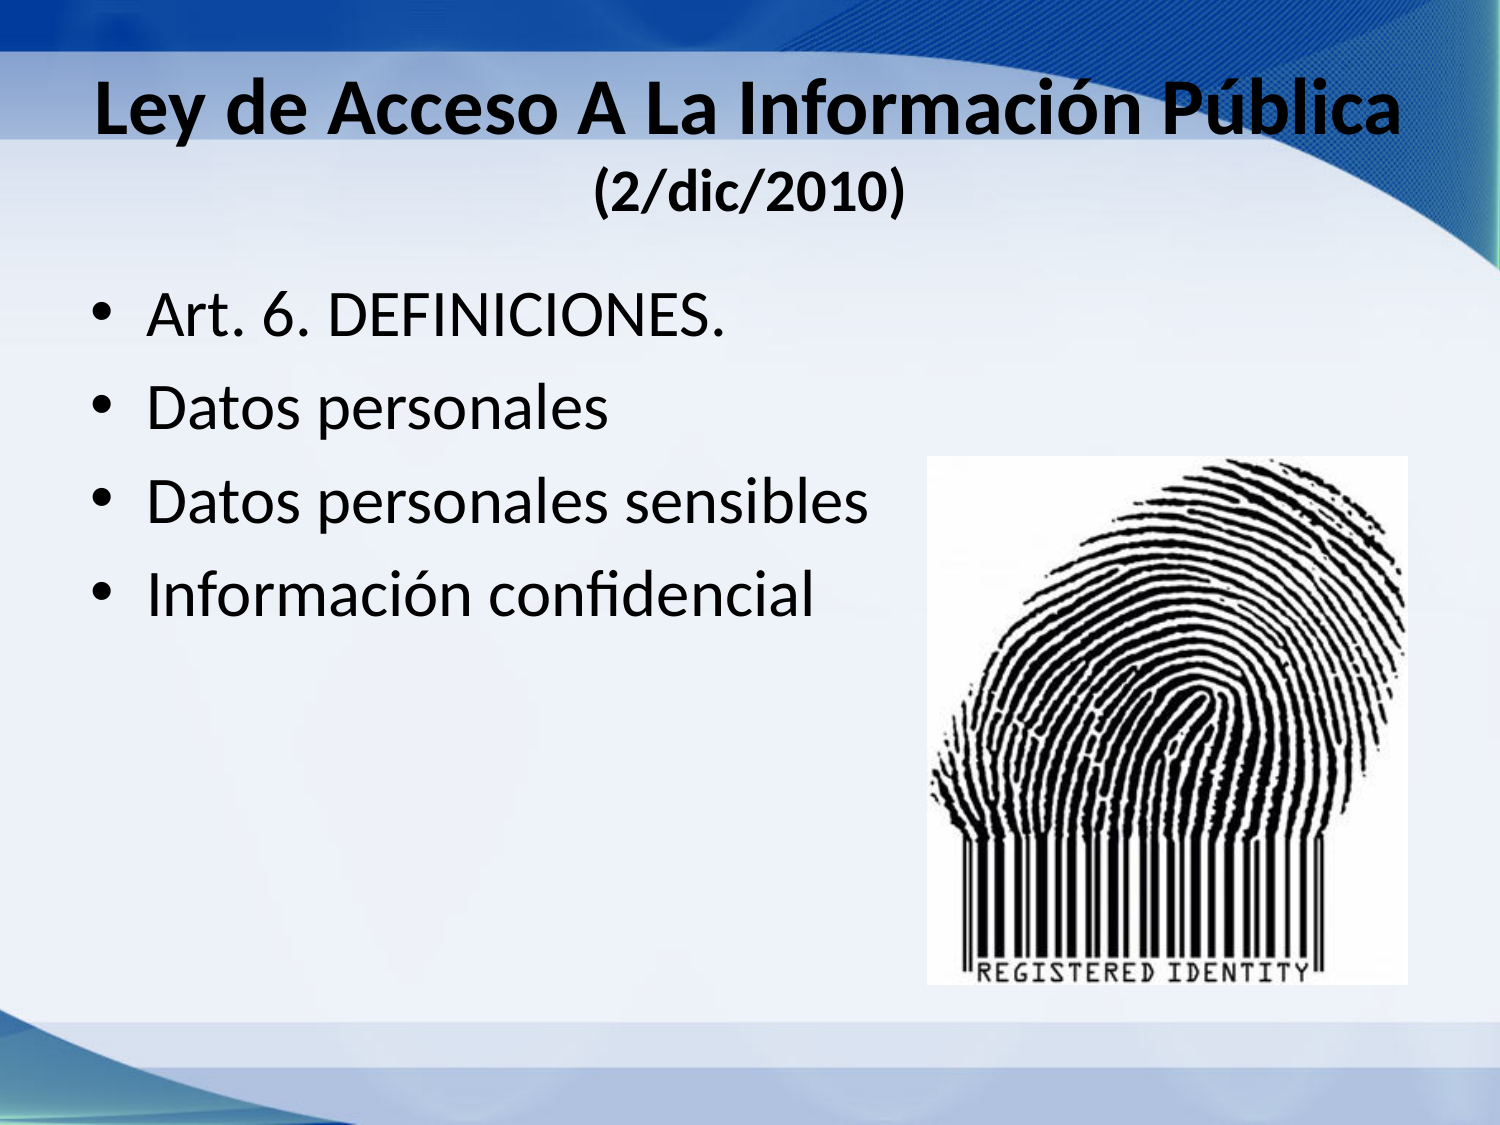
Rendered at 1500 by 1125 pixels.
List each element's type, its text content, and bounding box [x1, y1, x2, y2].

picture [0, 0, 1500, 1125]
title Ley de Acceso A La Información Pública (2/dic/2010) [74, 44, 1426, 233]
list Art. 6. DEFINICIONES. Datos personales Datos personales sensibles Información confidencial [74, 262, 1426, 1006]
